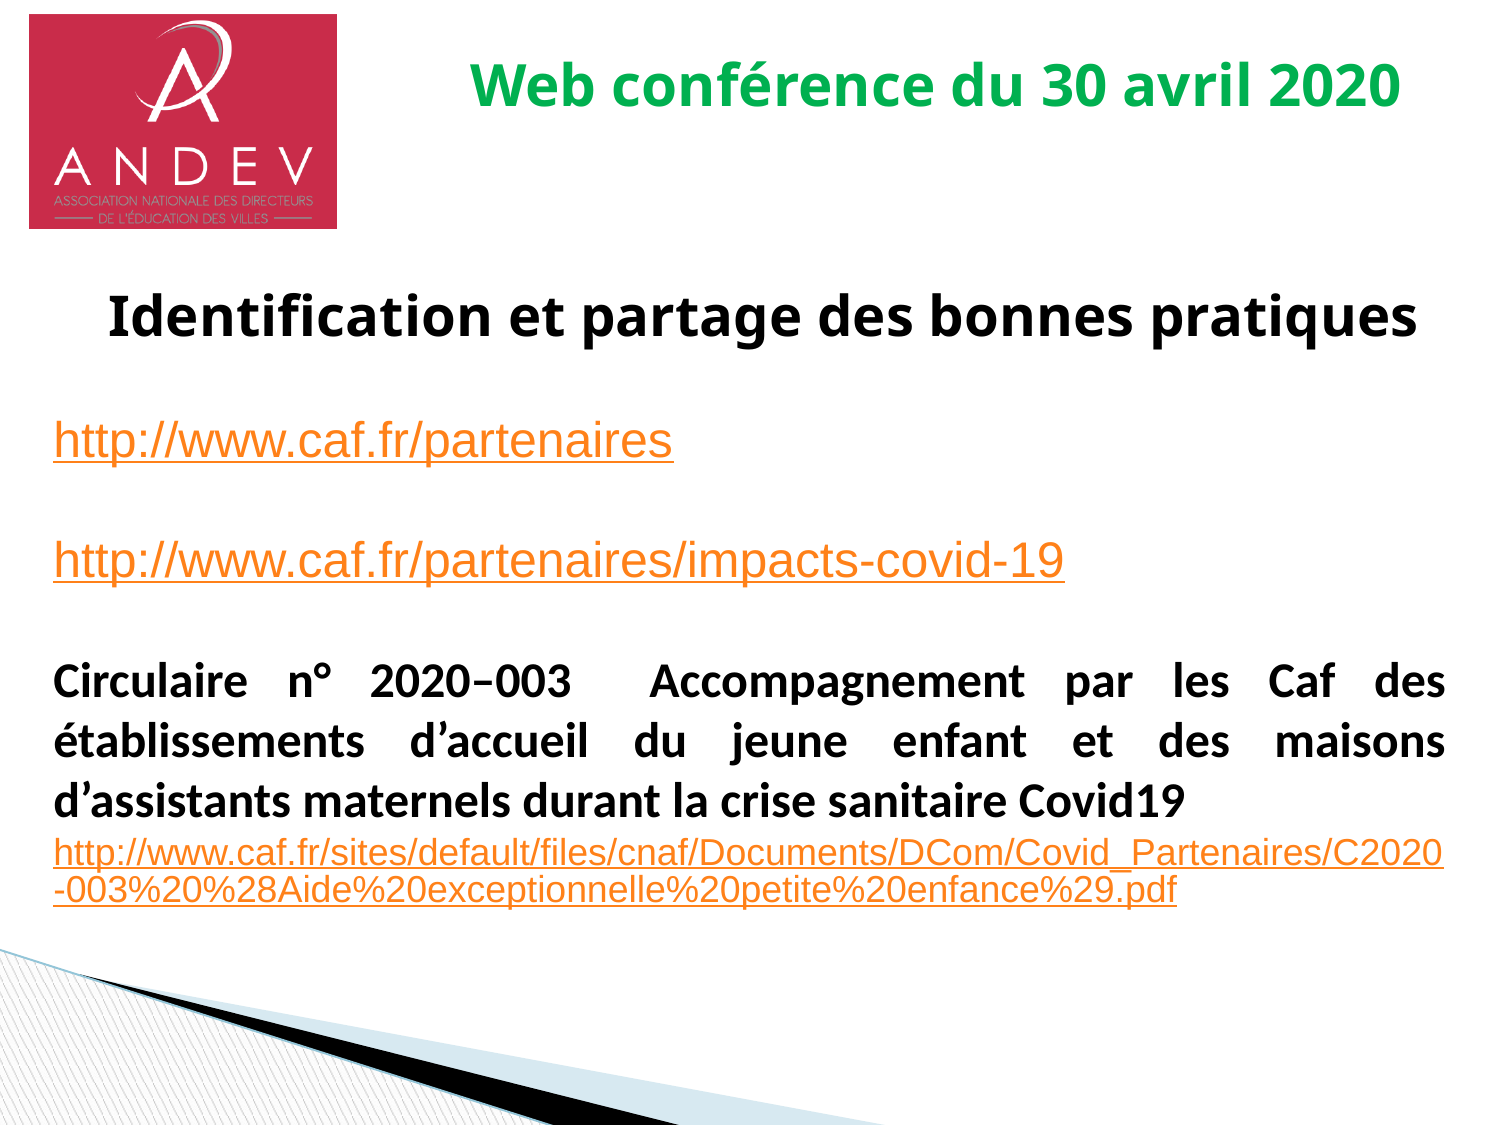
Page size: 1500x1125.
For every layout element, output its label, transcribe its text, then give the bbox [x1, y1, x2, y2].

text_box Web conférence du 30 avril 2020 [360, 16, 1482, 149]
picture [29, 13, 337, 229]
list http://www.caf.fr/partenaires http://www.caf.fr/partenaires/impacts-covid-19 Circulaire n° 2020–003 Accompagnement par les Caf des établissements d’accueil du jeune enfant et des maisons d’assistants maternels durant la crise sanitaire Covid19 http://www.caf.fr/sites/default/files/cnaf/Documents/DCom/Covid_Partenaires/C2020-003%20%28Aide%20exceptionnelle%20petite%20enfance%29.pdf [38, 400, 1462, 965]
title Identification et partage des bonnes pratiques [88, 255, 1439, 374]
